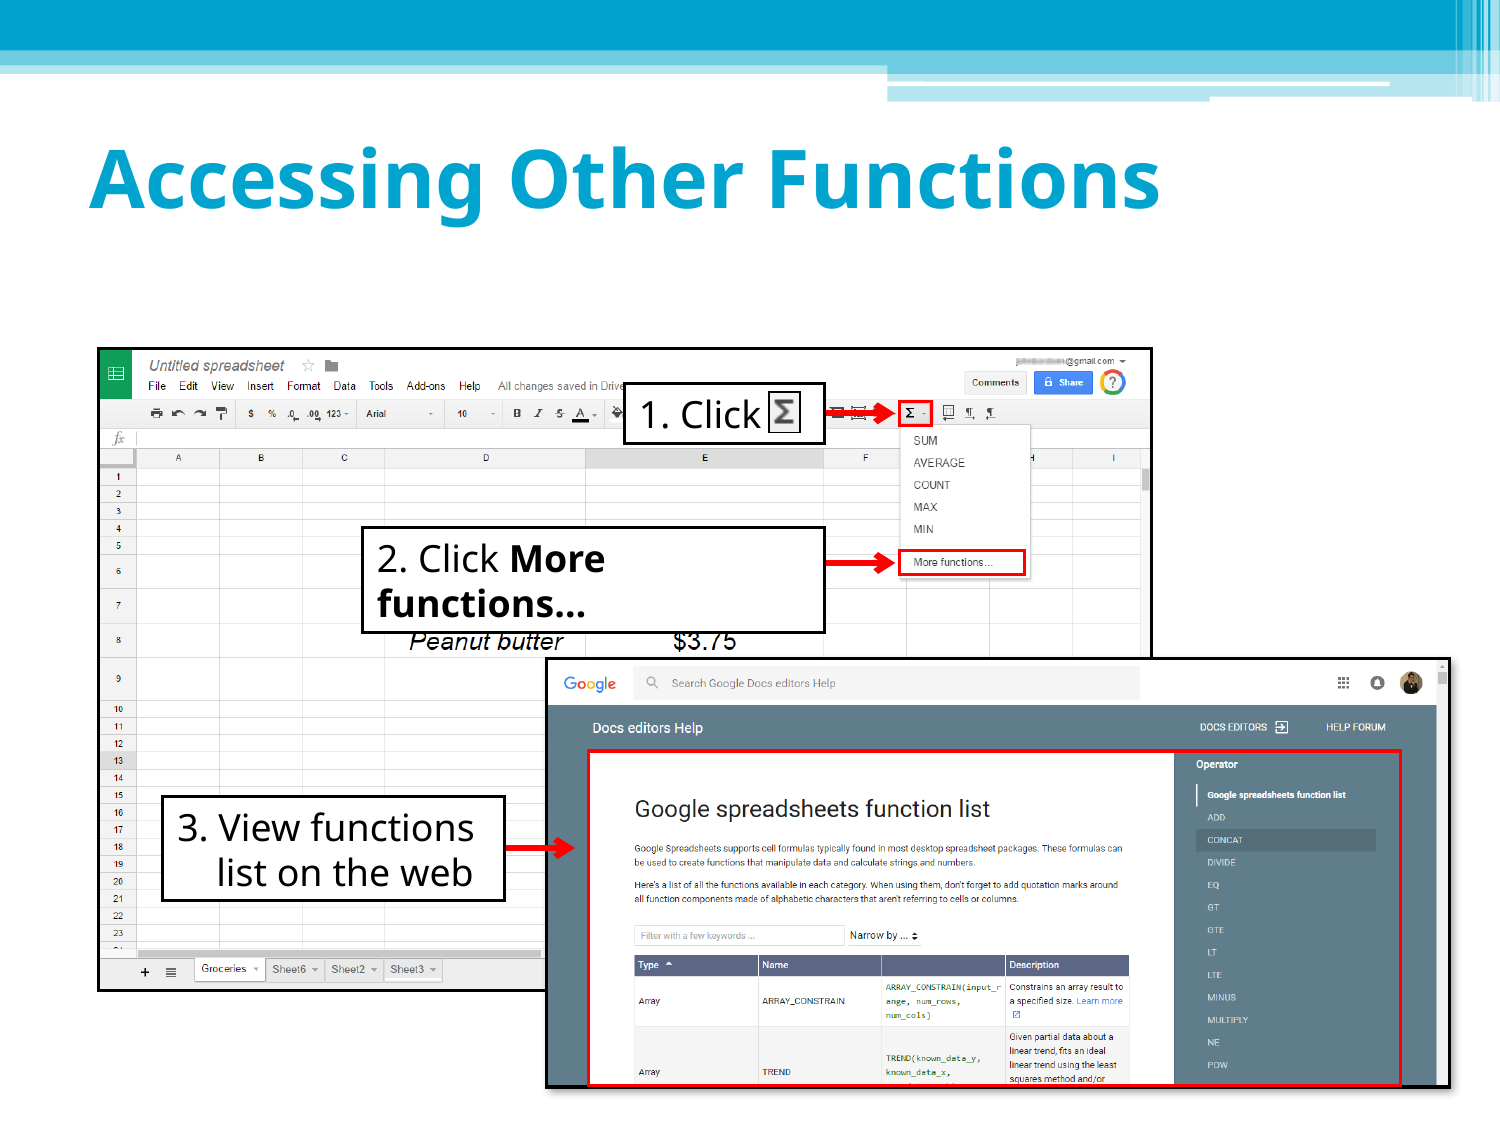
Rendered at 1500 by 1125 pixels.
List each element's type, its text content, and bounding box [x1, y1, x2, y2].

title Accessing Other Functions [75, 90, 1418, 263]
picture [99, 349, 1448, 1086]
